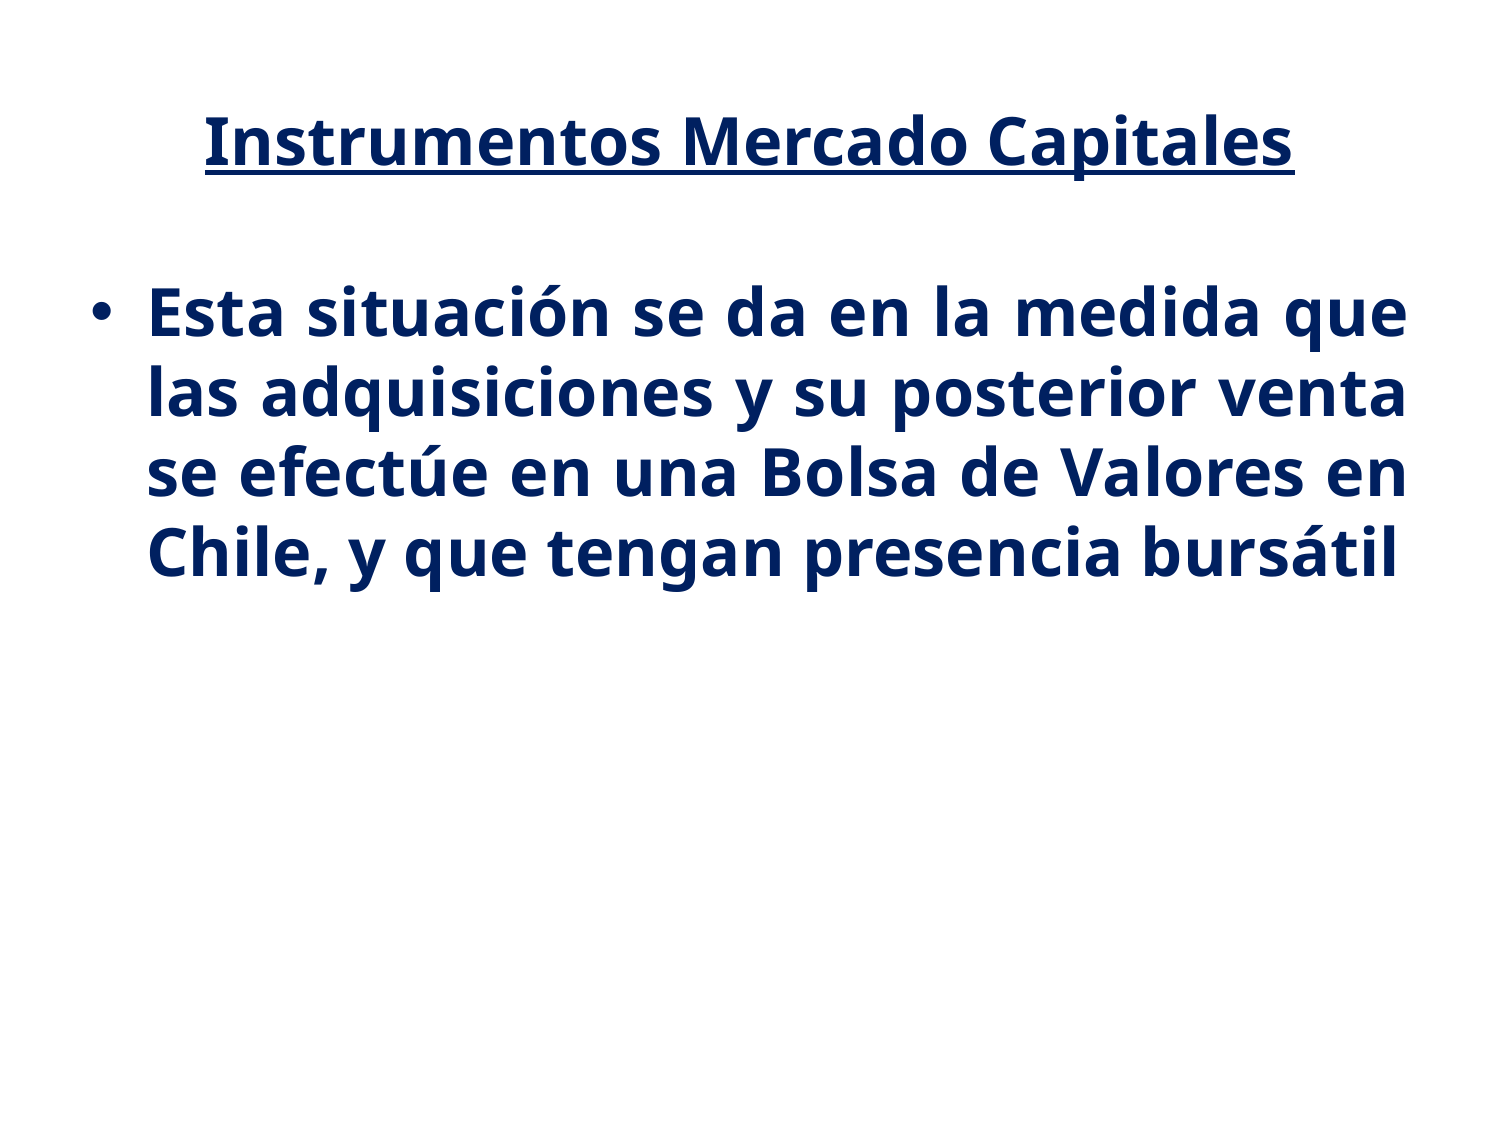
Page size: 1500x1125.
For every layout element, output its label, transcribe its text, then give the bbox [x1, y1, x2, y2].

list Esta situación se da en la medida que las adquisiciones y su posterior venta se efectúe en una Bolsa de Valores en Chile, y que tengan presencia bursátil [74, 262, 1426, 1006]
title Instrumentos Mercado Capitales [74, 44, 1426, 233]
